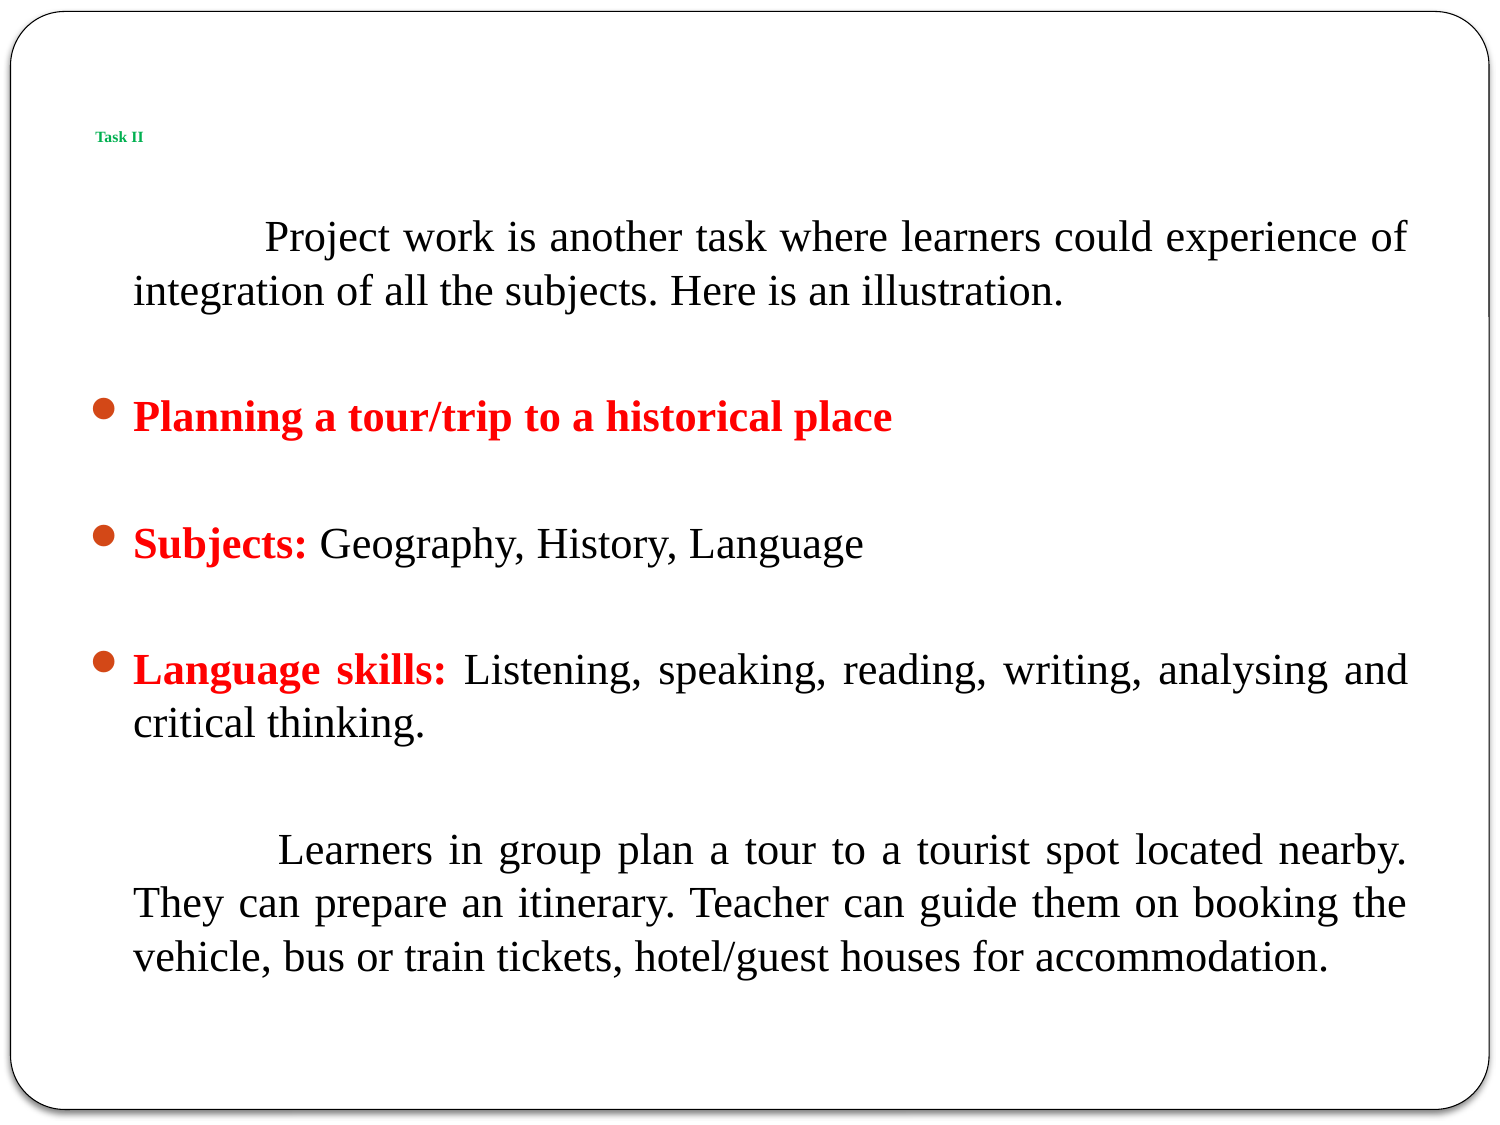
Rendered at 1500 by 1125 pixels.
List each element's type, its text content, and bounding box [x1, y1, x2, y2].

list Project work is another task where learners could experience of integration of all the subjects. Here is an illustration. Planning a tour/trip to a historical place Subjects: Geography, History, Language Language skills: Listening, speaking, reading, writing, analysing and critical thinking. Learners in group plan a tour to a tourist spot located nearby. They can prepare an itinerary. Teacher can guide them on booking the vehicle, bus or train tickets, hotel/guest houses for accommodation. [75, 200, 1425, 1005]
title Task II [75, 45, 1425, 163]
